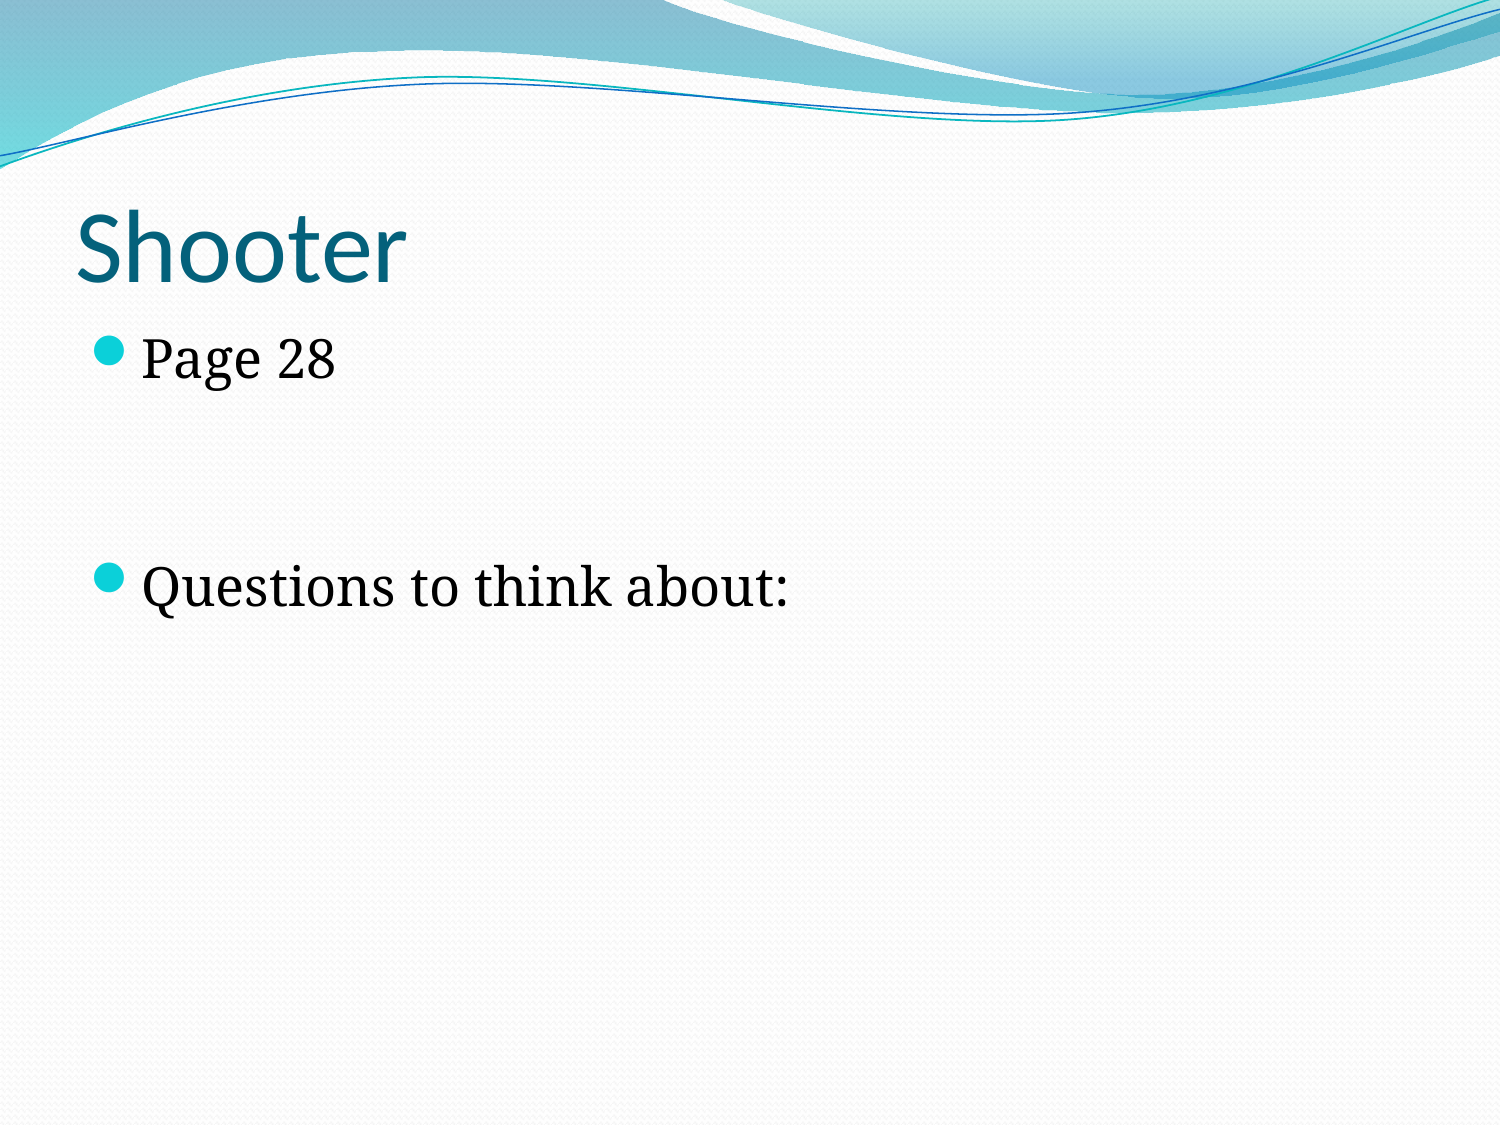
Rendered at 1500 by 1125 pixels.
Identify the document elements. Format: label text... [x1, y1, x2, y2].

title Shooter [75, 115, 1425, 303]
list Page 28 Questions to think about: [75, 317, 1425, 1038]
